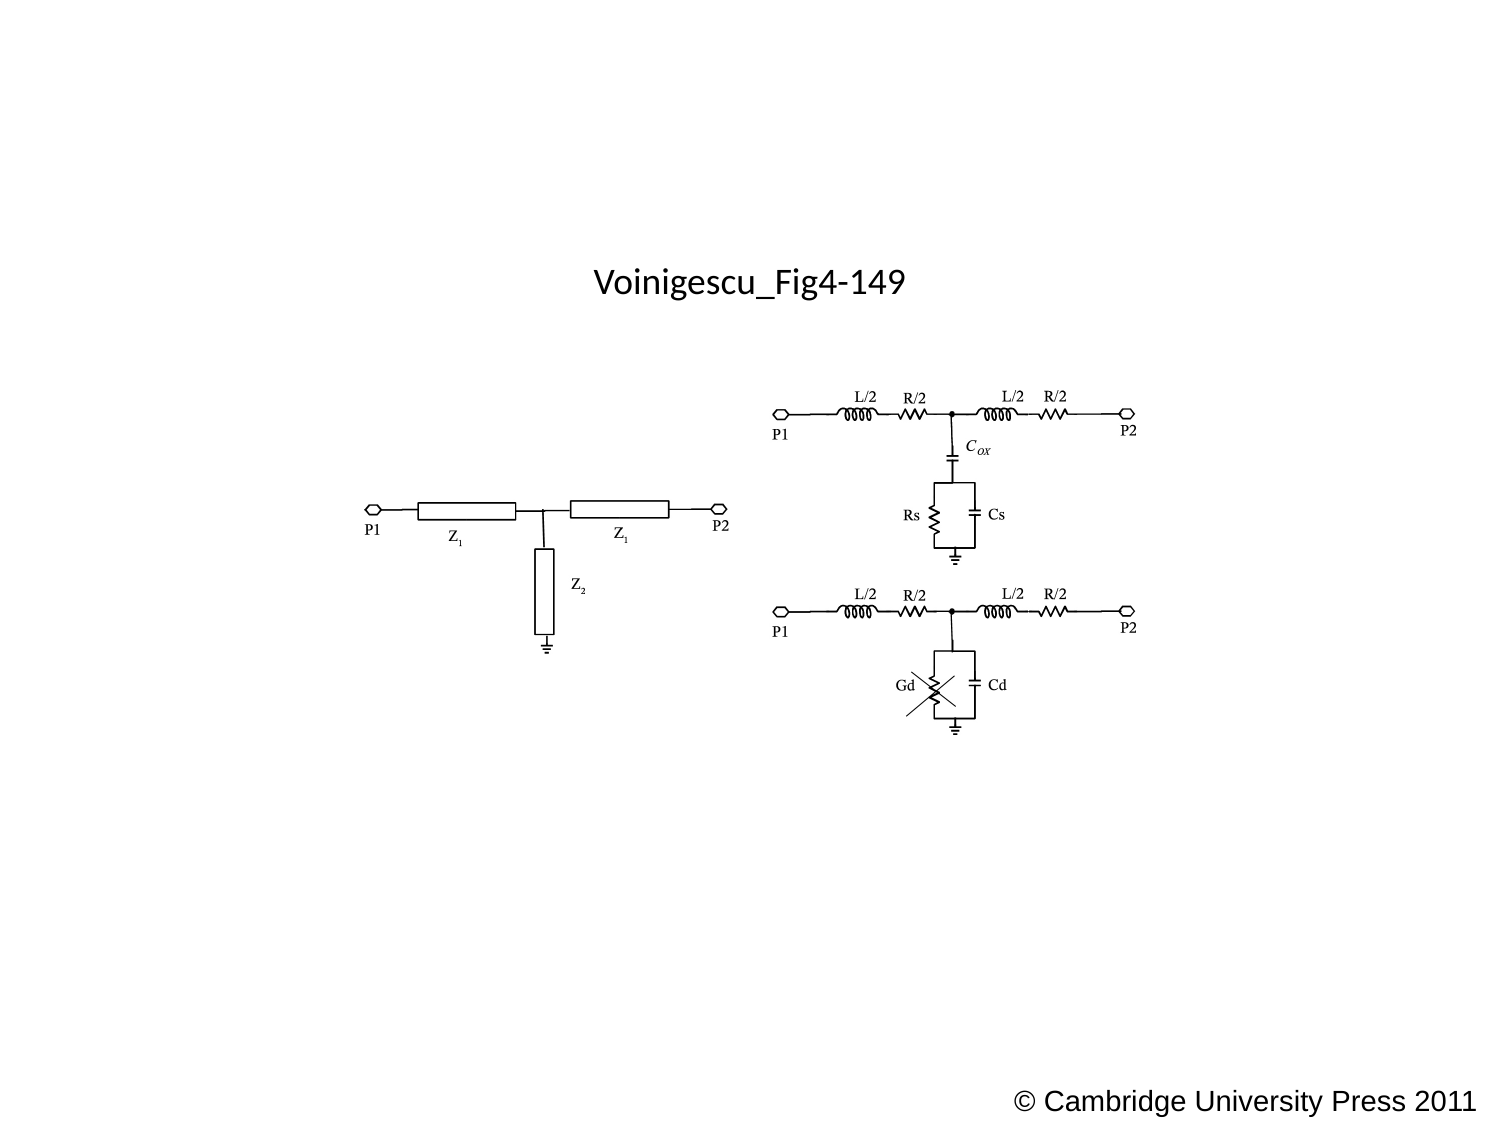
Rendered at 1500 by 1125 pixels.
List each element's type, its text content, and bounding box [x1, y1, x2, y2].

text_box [364, 249, 1136, 735]
text_box © Cambridge University Press 2011 [907, 1074, 1493, 1125]
